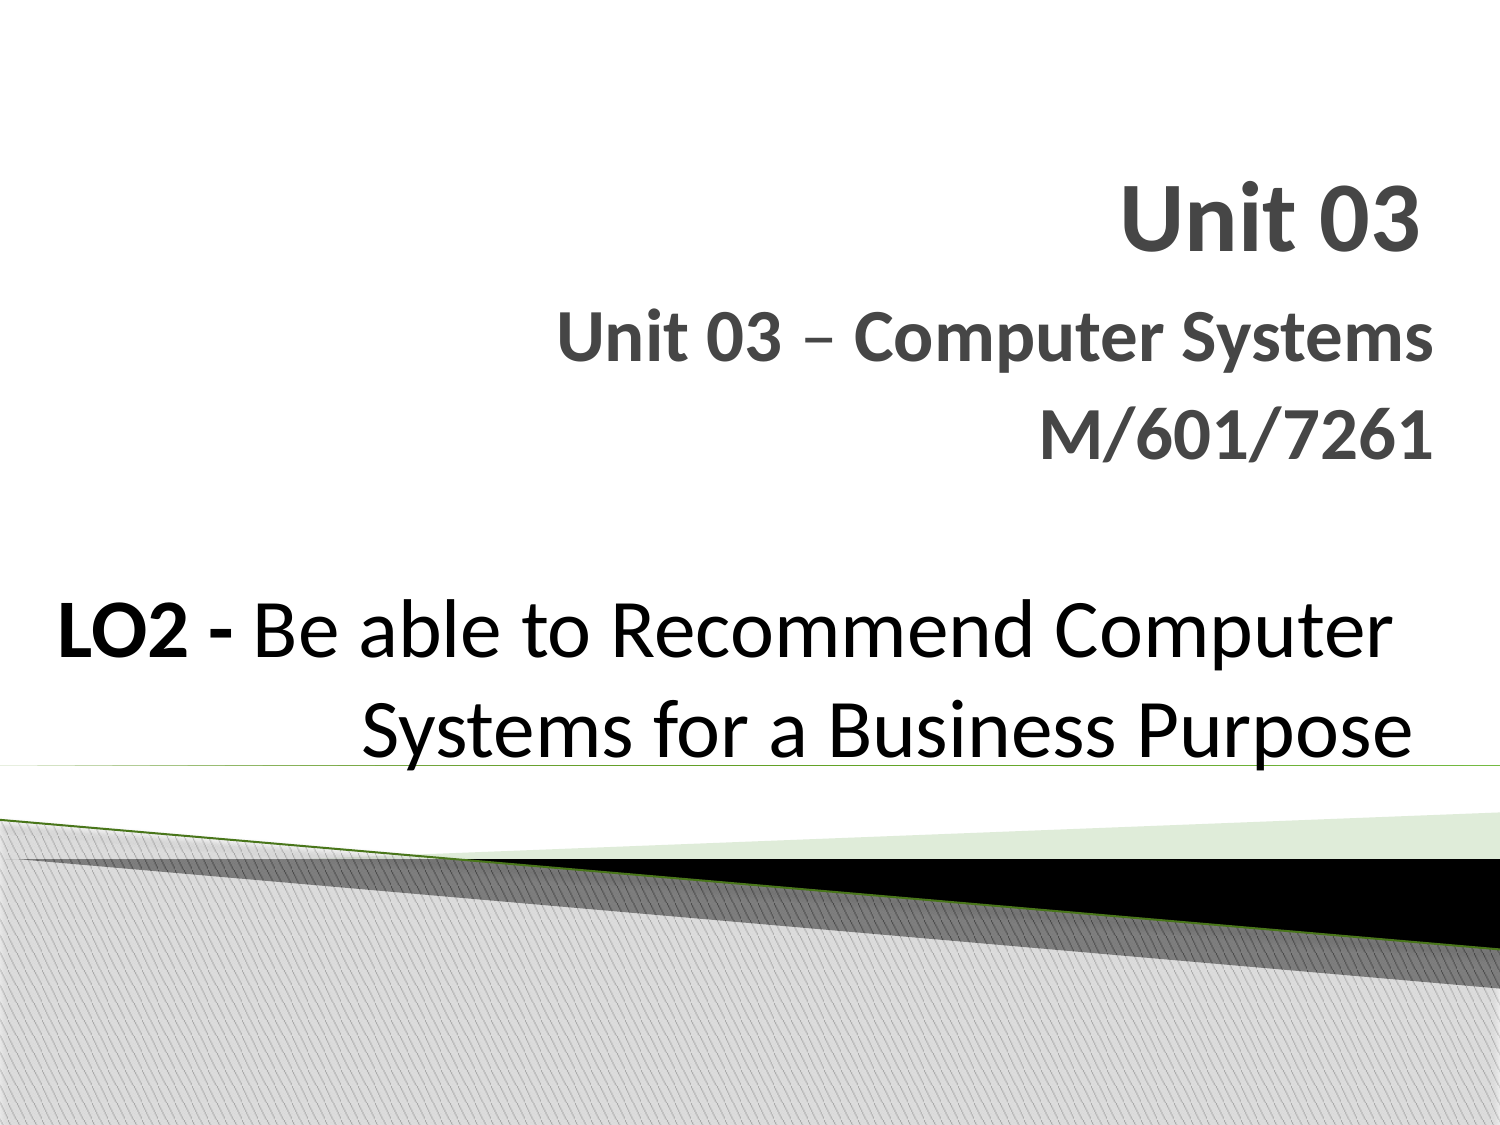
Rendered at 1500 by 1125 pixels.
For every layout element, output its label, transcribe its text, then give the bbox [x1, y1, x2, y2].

text_box LO2 - Be able to Recommend Computer Systems for a Business Purpose [42, 566, 1430, 782]
subtitle Unit 03 – Computer Systems M/601/7261 [177, 278, 1453, 529]
title Unit 03 [161, 78, 1437, 279]
picture [5, 859, 1500, 989]
